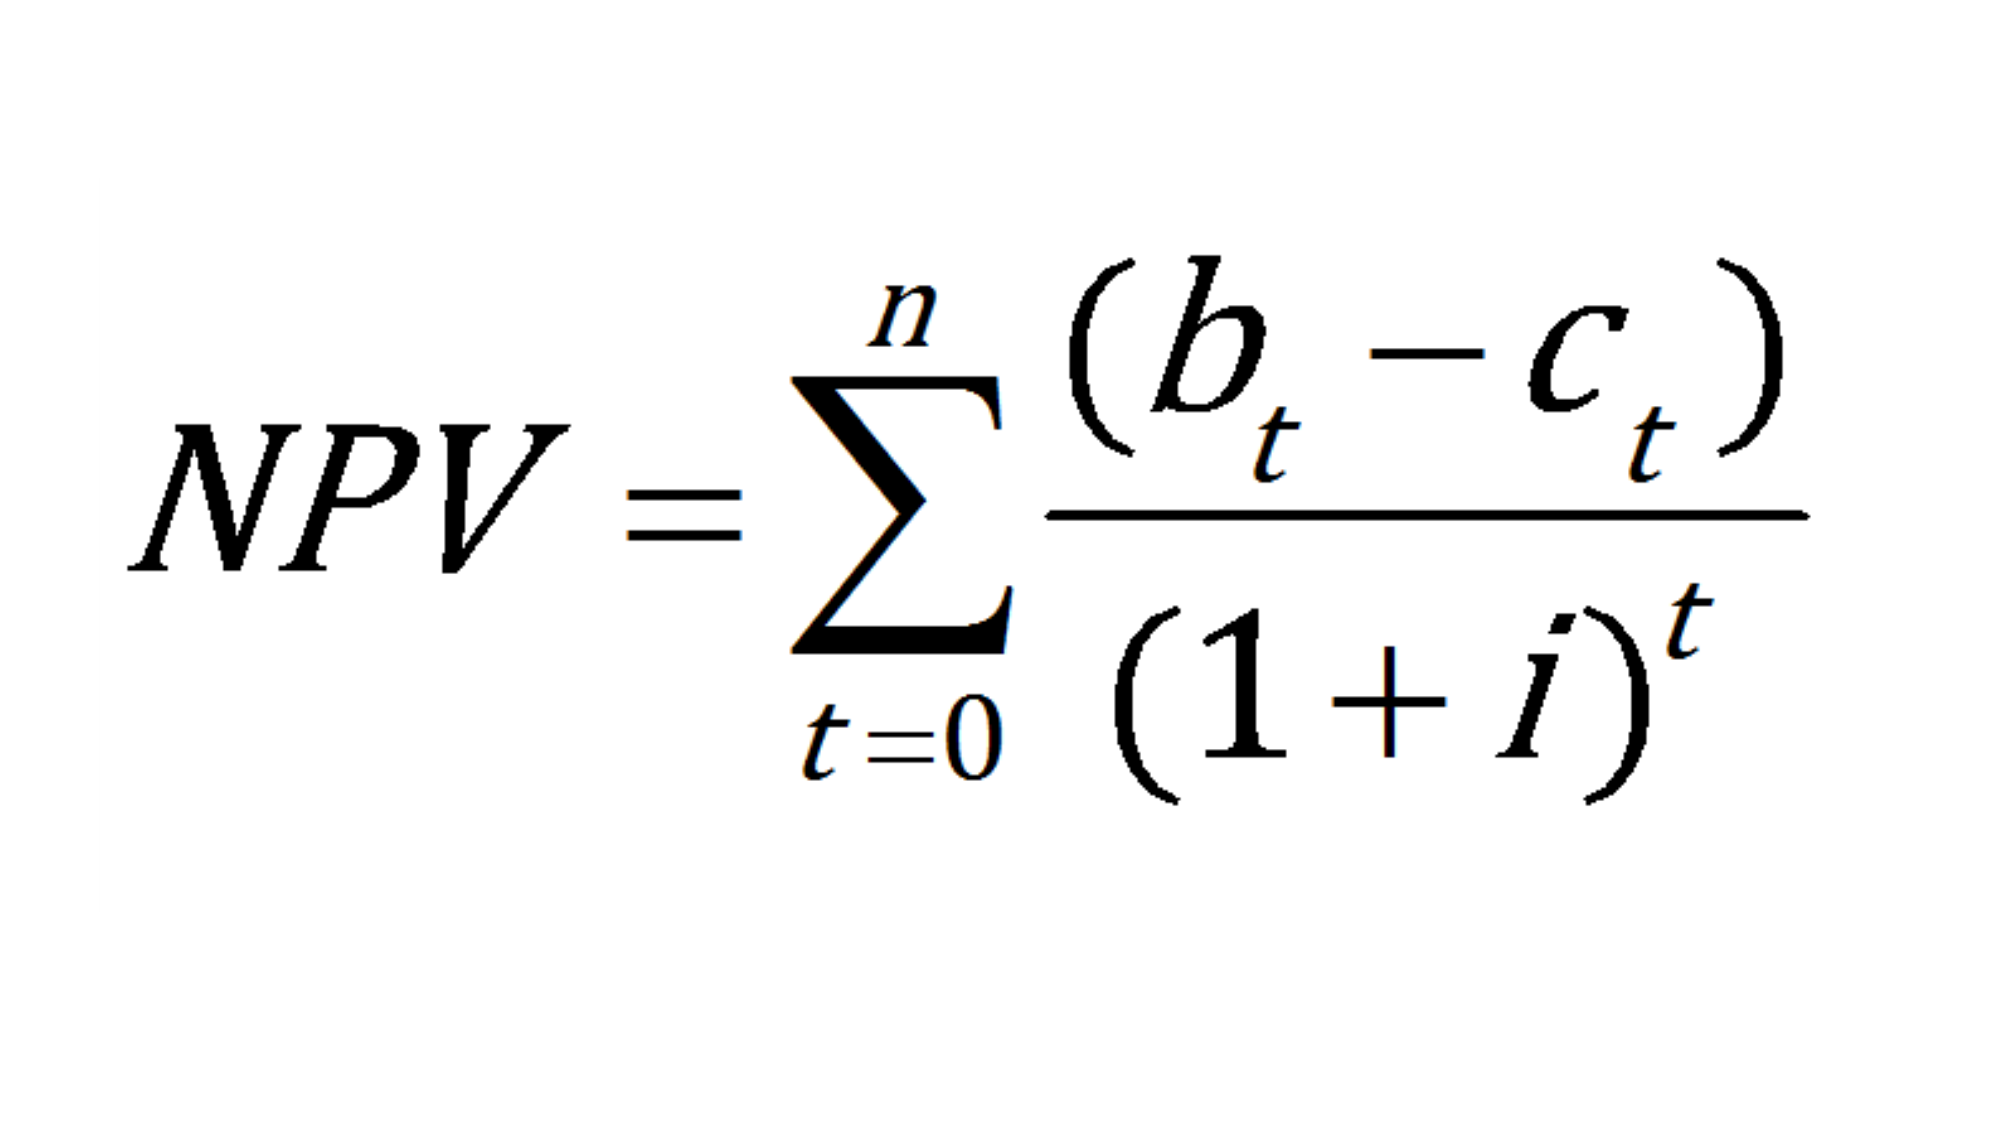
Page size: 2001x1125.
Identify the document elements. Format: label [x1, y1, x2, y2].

picture [97, 178, 1821, 912]
